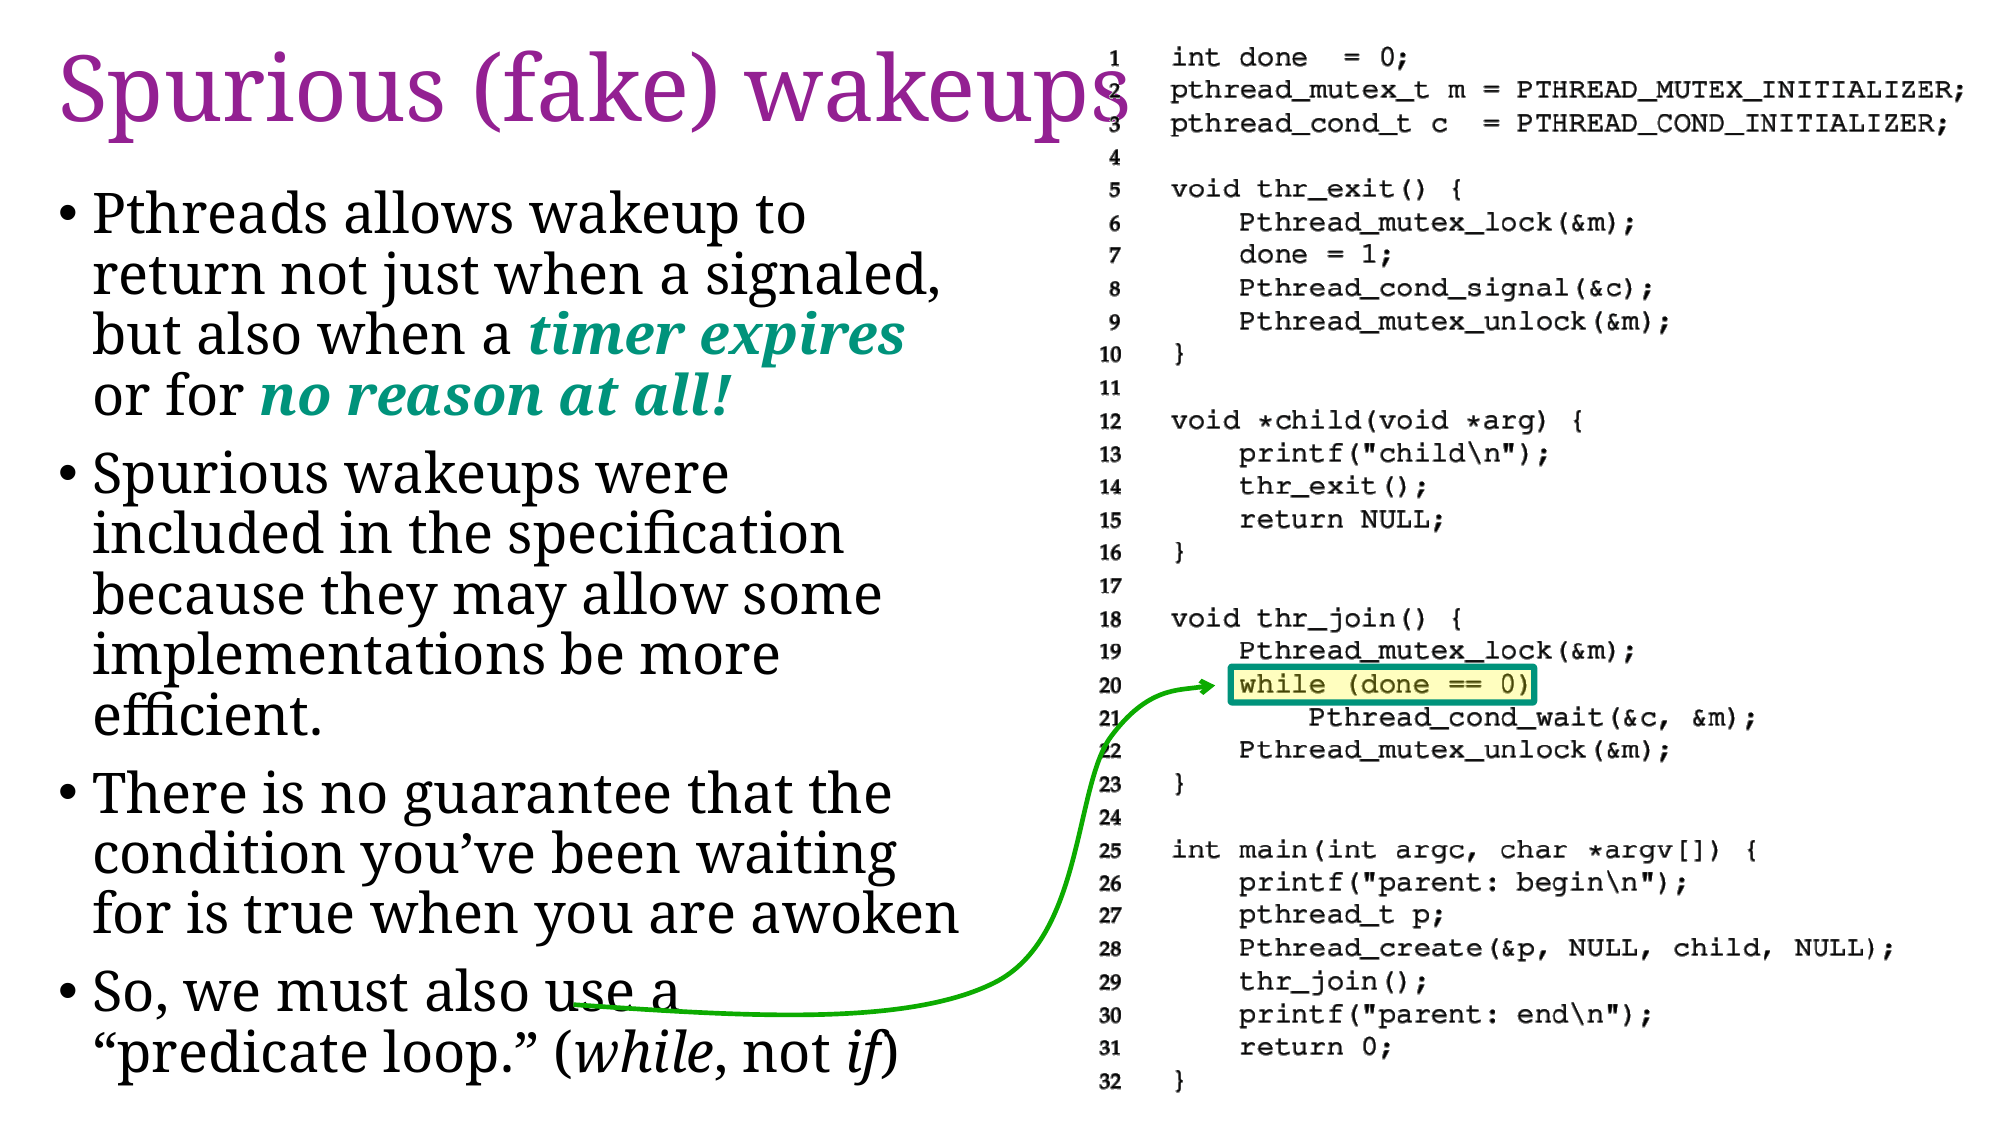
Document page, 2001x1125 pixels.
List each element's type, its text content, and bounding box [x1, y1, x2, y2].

list Pthreads allows wakeup to return not just when a signaled, but also when a timer expires or for no reason at all! Spurious wakeups were included in the specification because they may allow some implementations be more efficient. There is no guarantee that the condition you’ve been waiting for is true when you are awoken So, we must also use a “predicate loop.” (while, not if) [43, 177, 988, 1101]
title Spurious (fake) wakeups [43, 25, 1953, 158]
text_box [573, 751, 1083, 1016]
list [1083, 34, 1974, 1101]
